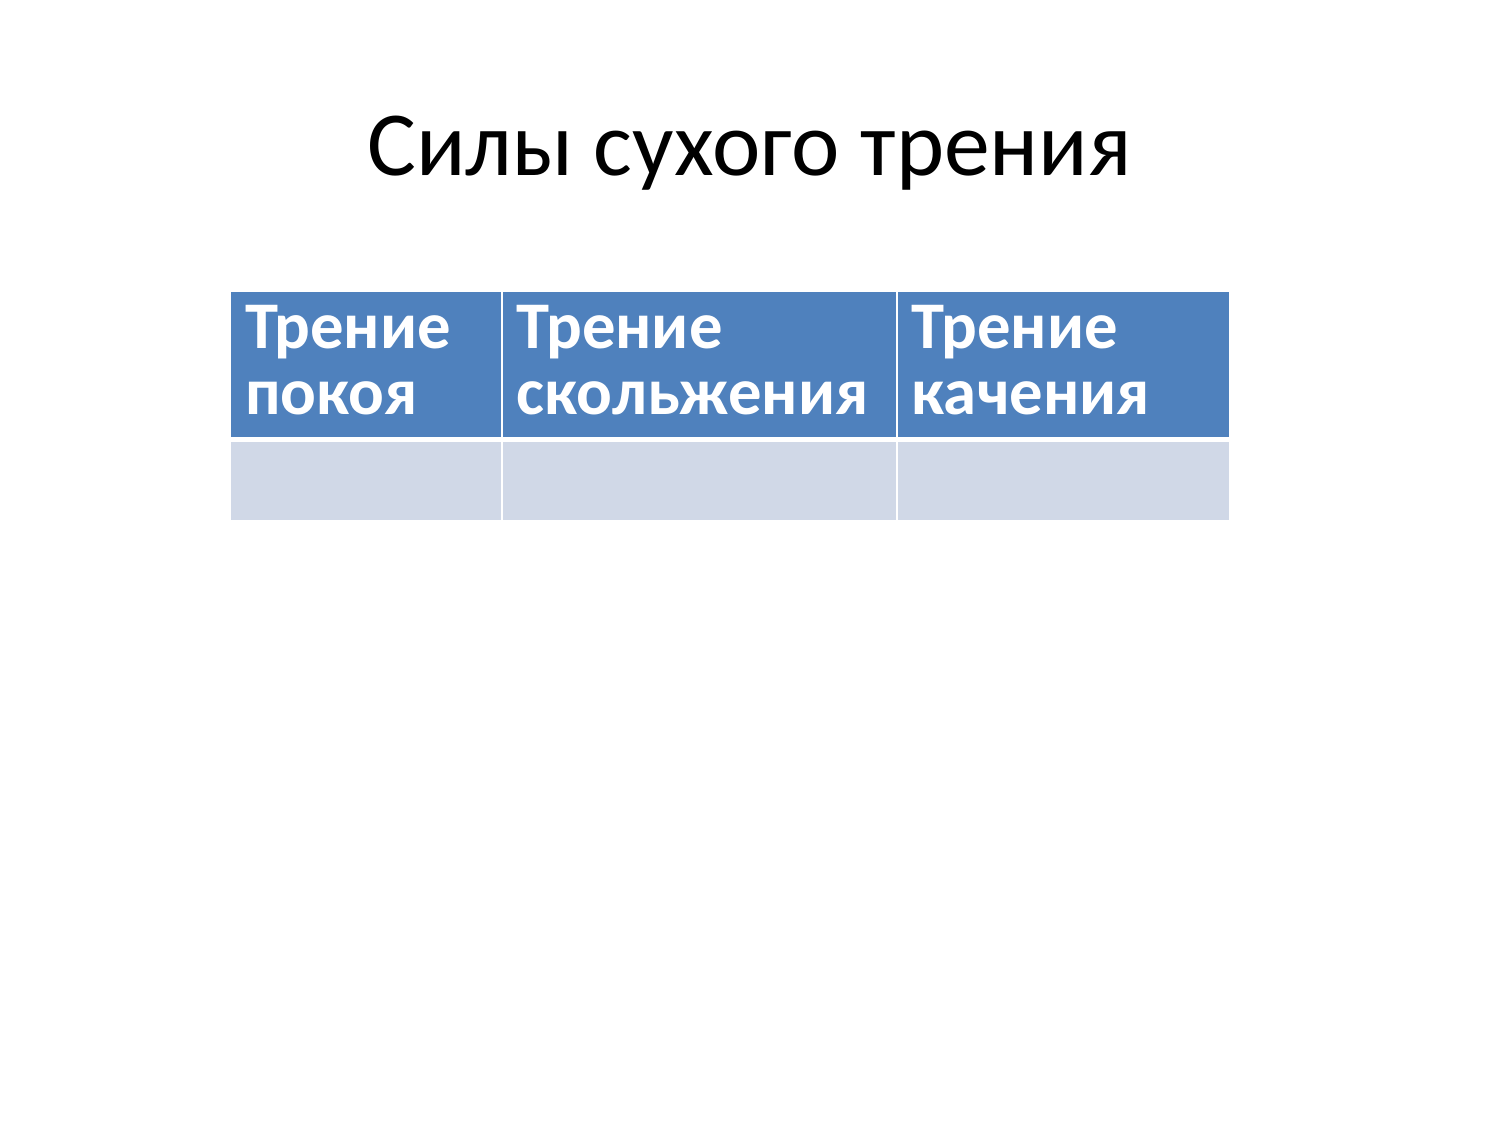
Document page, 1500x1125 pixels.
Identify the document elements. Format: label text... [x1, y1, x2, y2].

table_cell [231, 442, 501, 520]
table_header Трение покоя [231, 292, 501, 437]
table_cell [503, 442, 896, 520]
table_header Трение скольжения [503, 292, 896, 437]
table_cell [898, 442, 1229, 520]
table_header Трение качения [898, 292, 1229, 437]
title Силы сухого трения [75, 45, 1425, 233]
